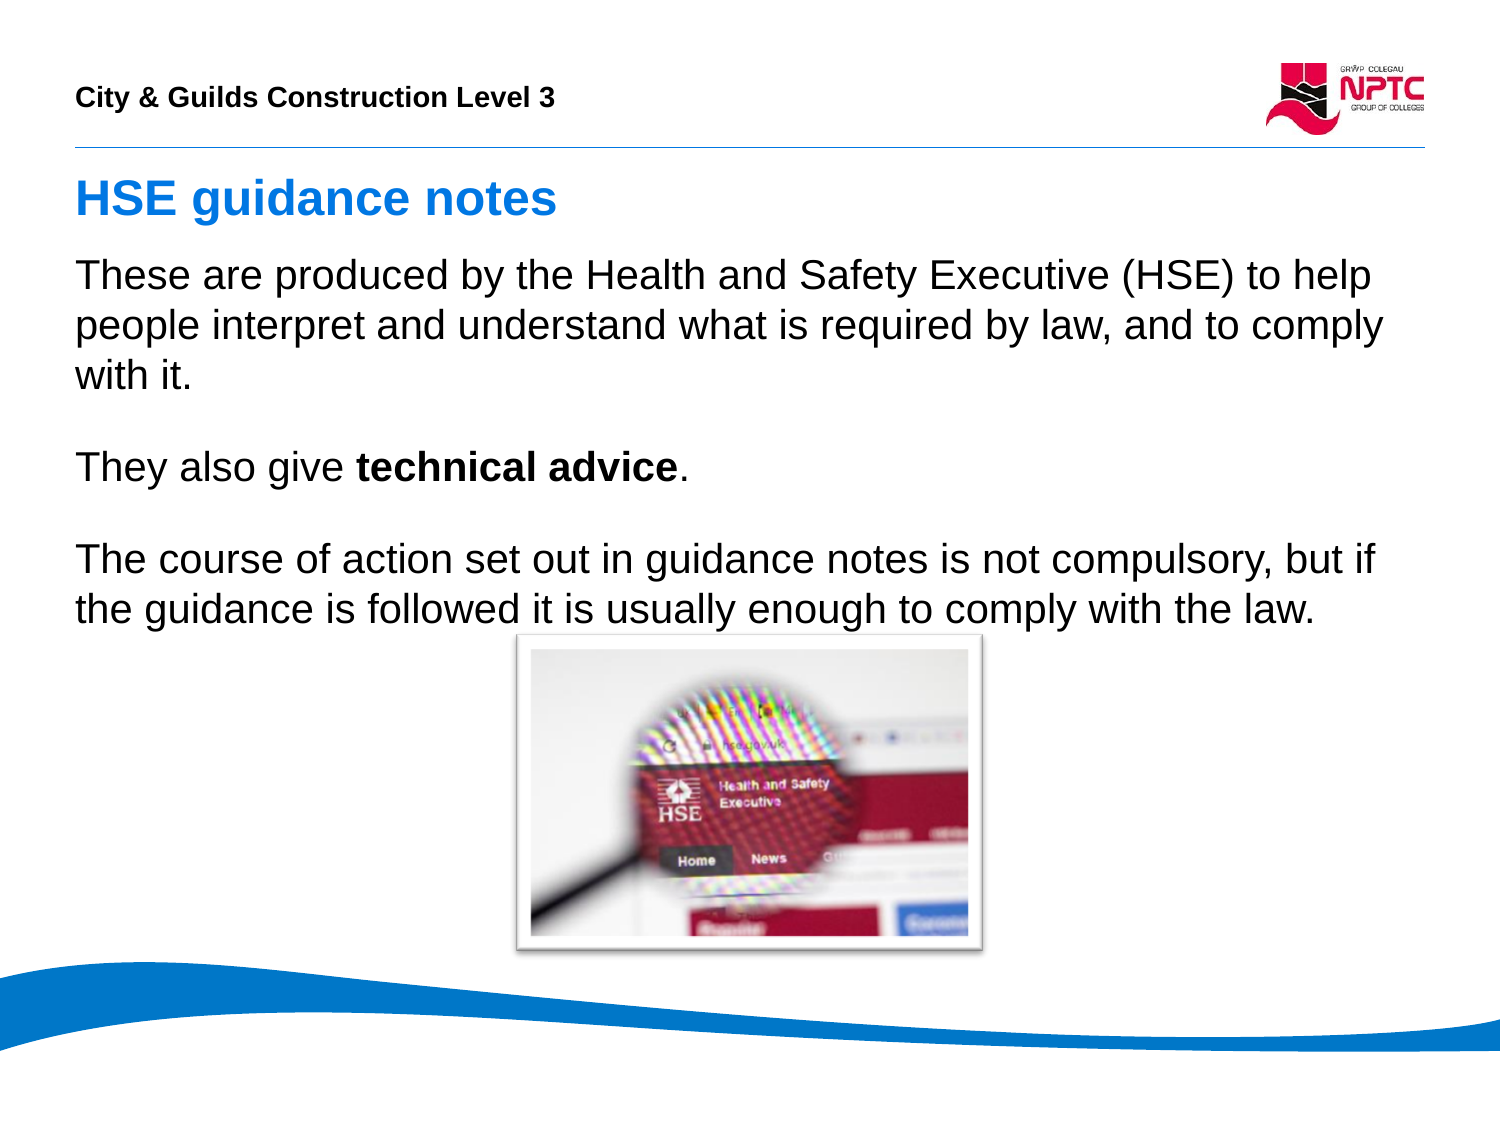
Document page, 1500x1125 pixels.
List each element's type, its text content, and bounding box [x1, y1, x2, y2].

title HSE guidance notes [74, 165, 1426, 229]
picture [1266, 63, 1424, 135]
list These are produced by the Health and Safety Executive (HSE) to help people interpret and understand what is required by law, and to comply with it. They also give technical advice. The course of action set out in guidance notes is not compulsory, but if the guidance is followed it is usually enough to comply with the law. [74, 247, 1426, 946]
picture [505, 626, 995, 965]
